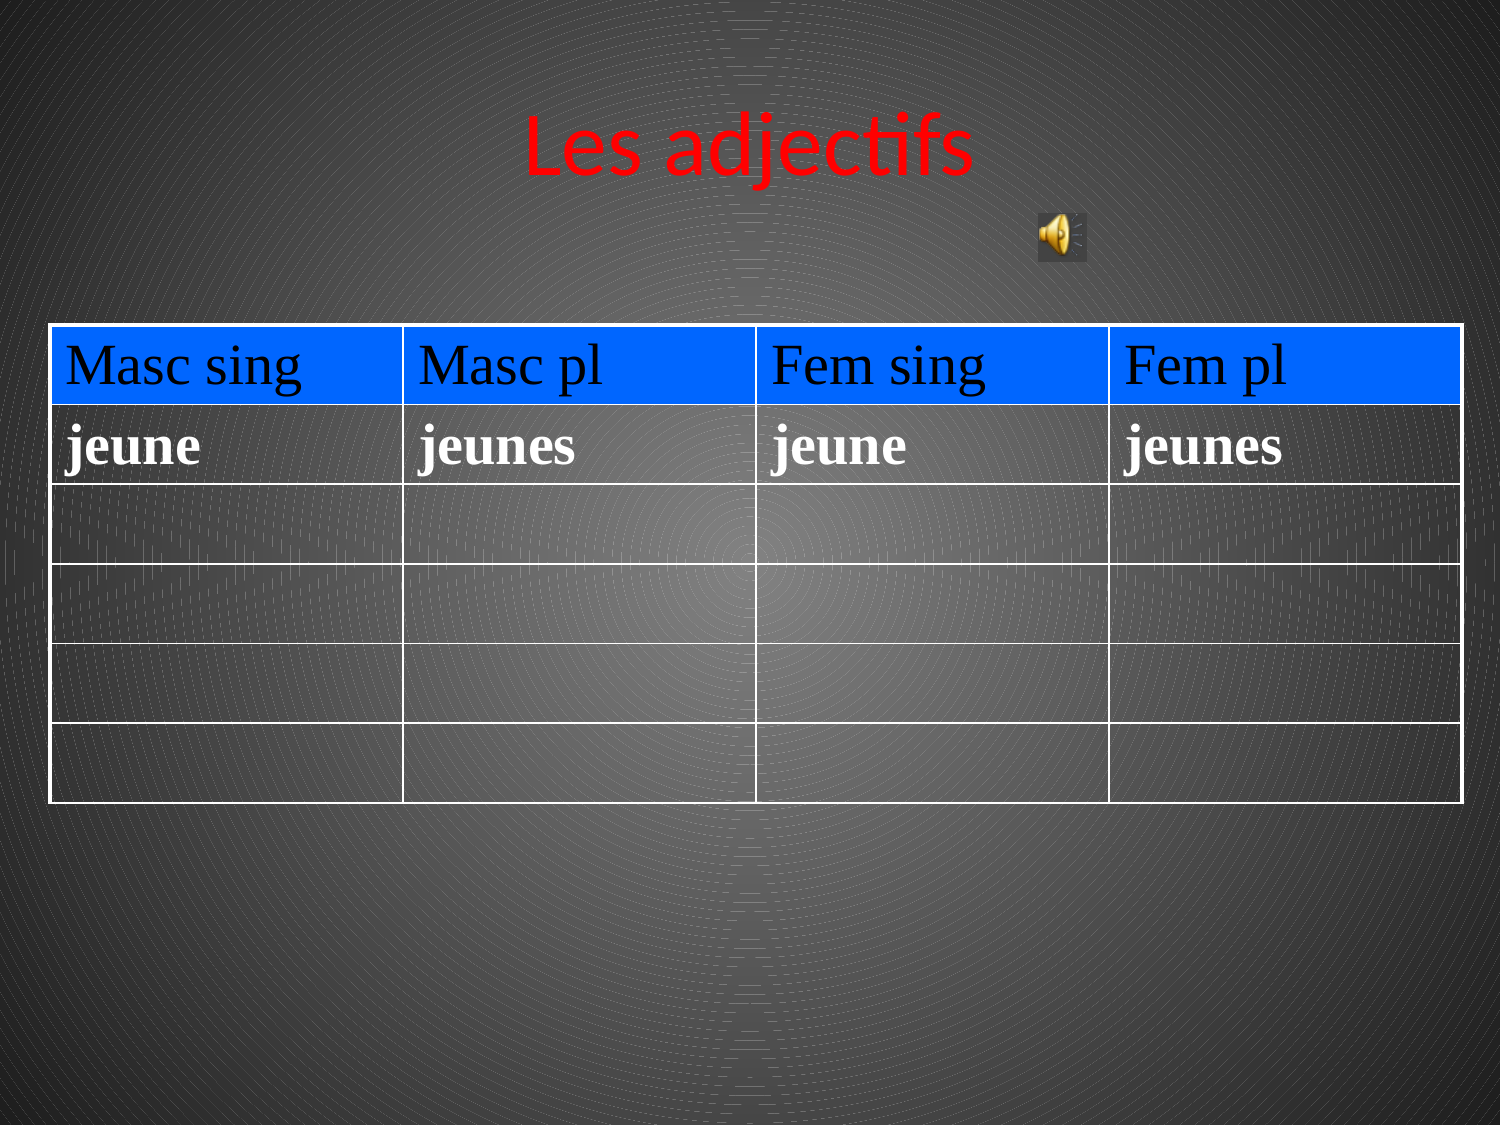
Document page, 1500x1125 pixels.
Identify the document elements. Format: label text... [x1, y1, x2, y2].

table_header Masc sing [52, 327, 402, 404]
table_cell [404, 485, 755, 563]
table_cell jeune [757, 405, 1108, 483]
table_cell [1110, 724, 1460, 802]
table_cell [757, 485, 1108, 563]
table_cell jeunes [404, 405, 755, 483]
table_cell [404, 724, 755, 802]
table_cell [757, 644, 1108, 722]
table_cell [757, 724, 1108, 802]
table_header Fem pl [1110, 327, 1460, 404]
table_cell [1110, 565, 1460, 643]
table_cell jeunes [1110, 405, 1460, 483]
table_cell [757, 565, 1108, 643]
table_header Fem sing [757, 327, 1108, 404]
table_cell [404, 644, 755, 722]
table_header Masc pl [404, 327, 755, 404]
table_cell [52, 485, 402, 563]
table_cell [52, 644, 402, 722]
table_cell jeune [52, 405, 402, 483]
table_cell [404, 565, 755, 643]
table_cell [1110, 485, 1460, 563]
picture [1037, 212, 1088, 263]
table_cell [52, 565, 402, 643]
table_cell [1110, 644, 1460, 722]
title Les adjectifs [75, 45, 1425, 233]
table_cell [52, 724, 402, 802]
